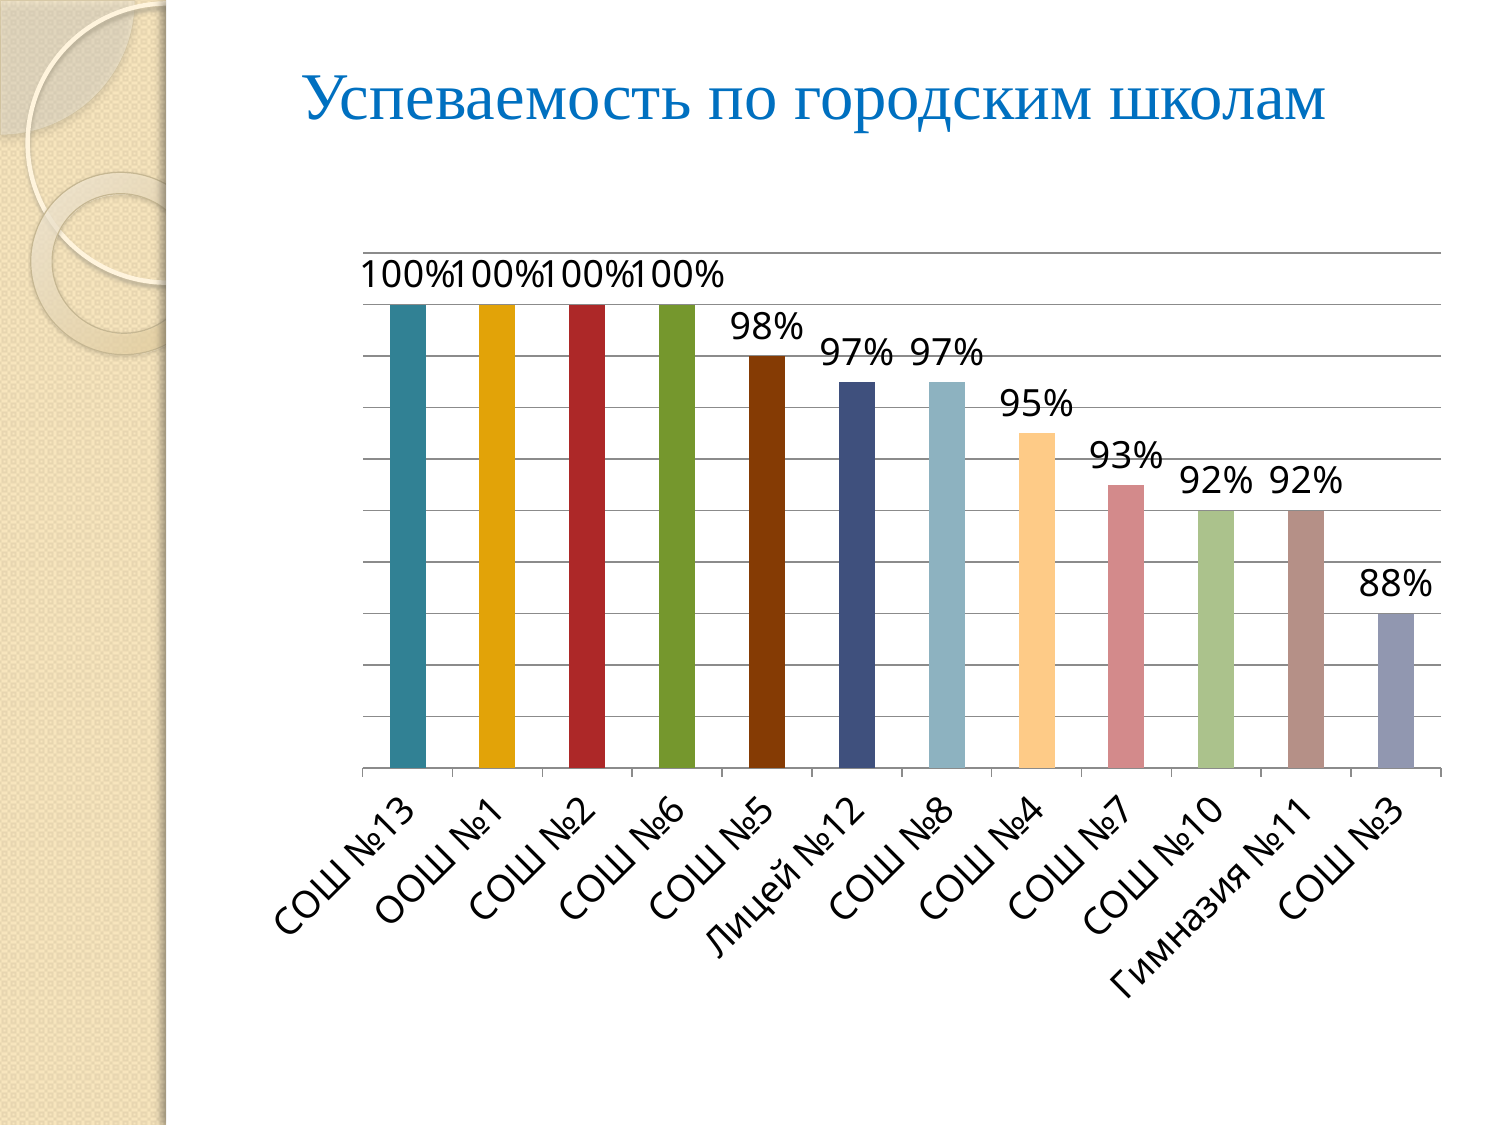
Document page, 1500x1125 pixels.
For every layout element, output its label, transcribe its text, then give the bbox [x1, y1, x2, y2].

chart [235, 237, 1466, 1026]
title Успеваемость по городским школам [235, 0, 1466, 233]
